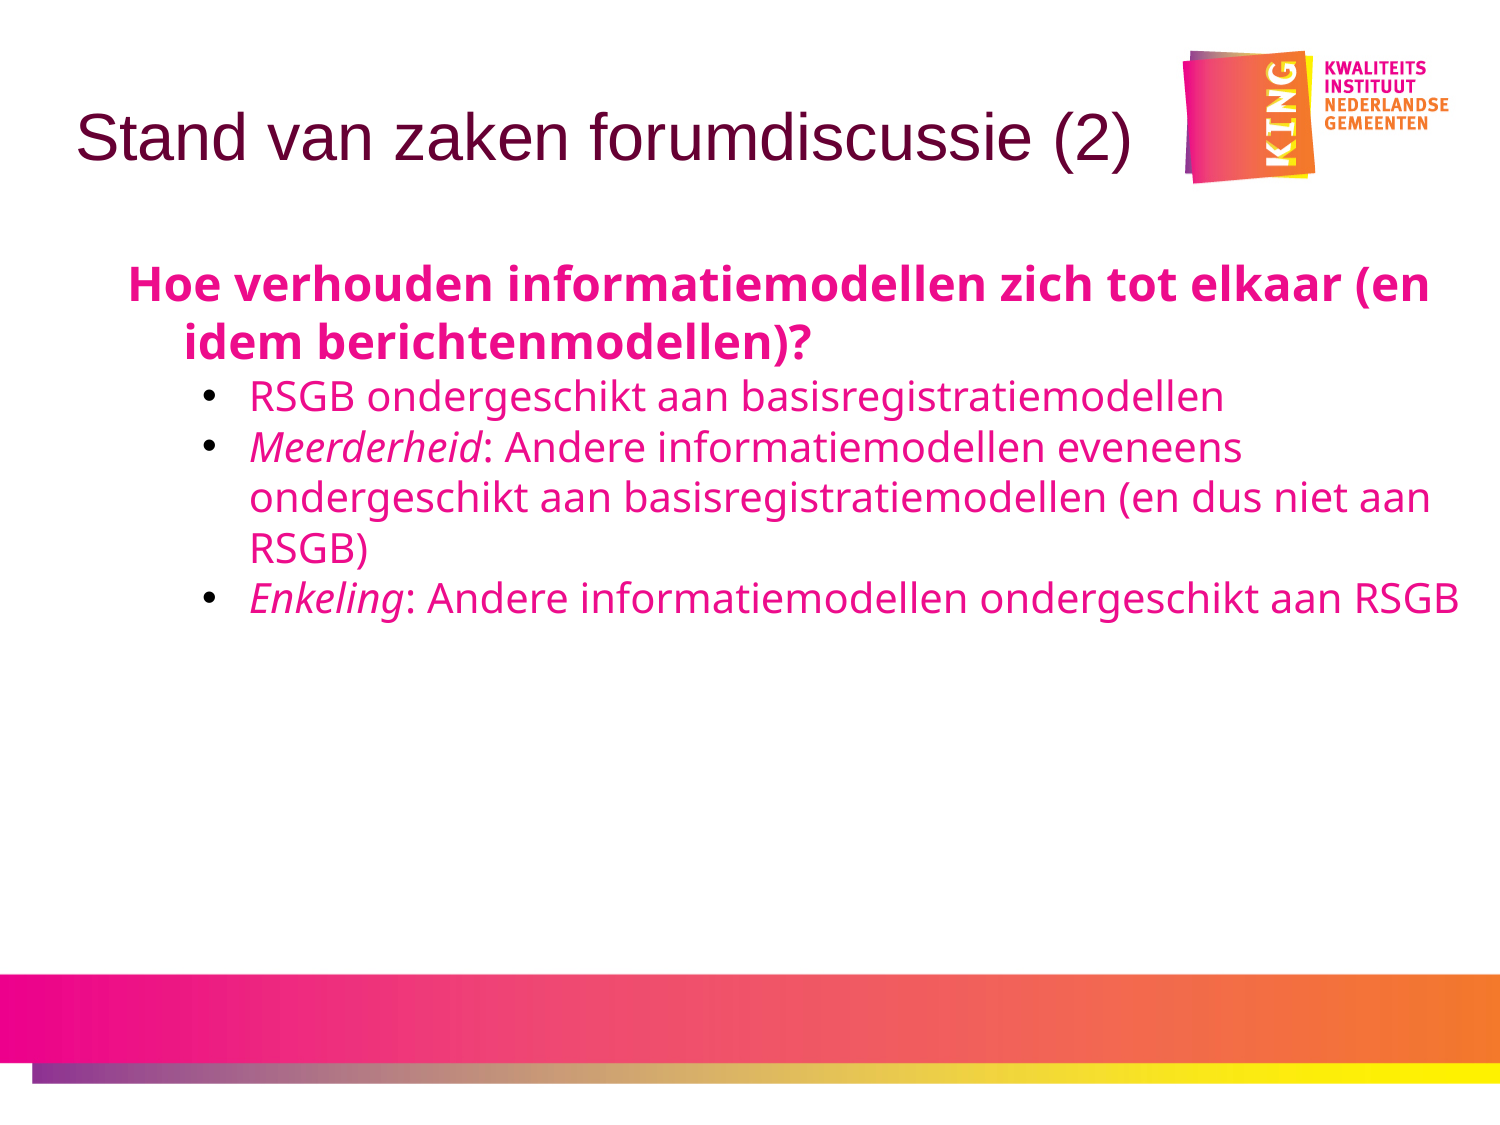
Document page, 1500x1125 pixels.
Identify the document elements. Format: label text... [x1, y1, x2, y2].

picture [0, 0, 1500, 1125]
title Stand van zaken forumdiscussie (2) [74, 44, 1425, 233]
list Hoe verhouden informatiemodellen zich tot elkaar (en idem berichtenmodellen)? RSGB ondergeschikt aan basisregistratiemodellen Meerderheid: Andere informatiemodellen eveneens ondergeschikt aan basisregistratiemodellen (en dus niet aan RSGB) Enkeling: Andere informatiemodellen ondergeschikt aan RSGB [111, 245, 1500, 989]
